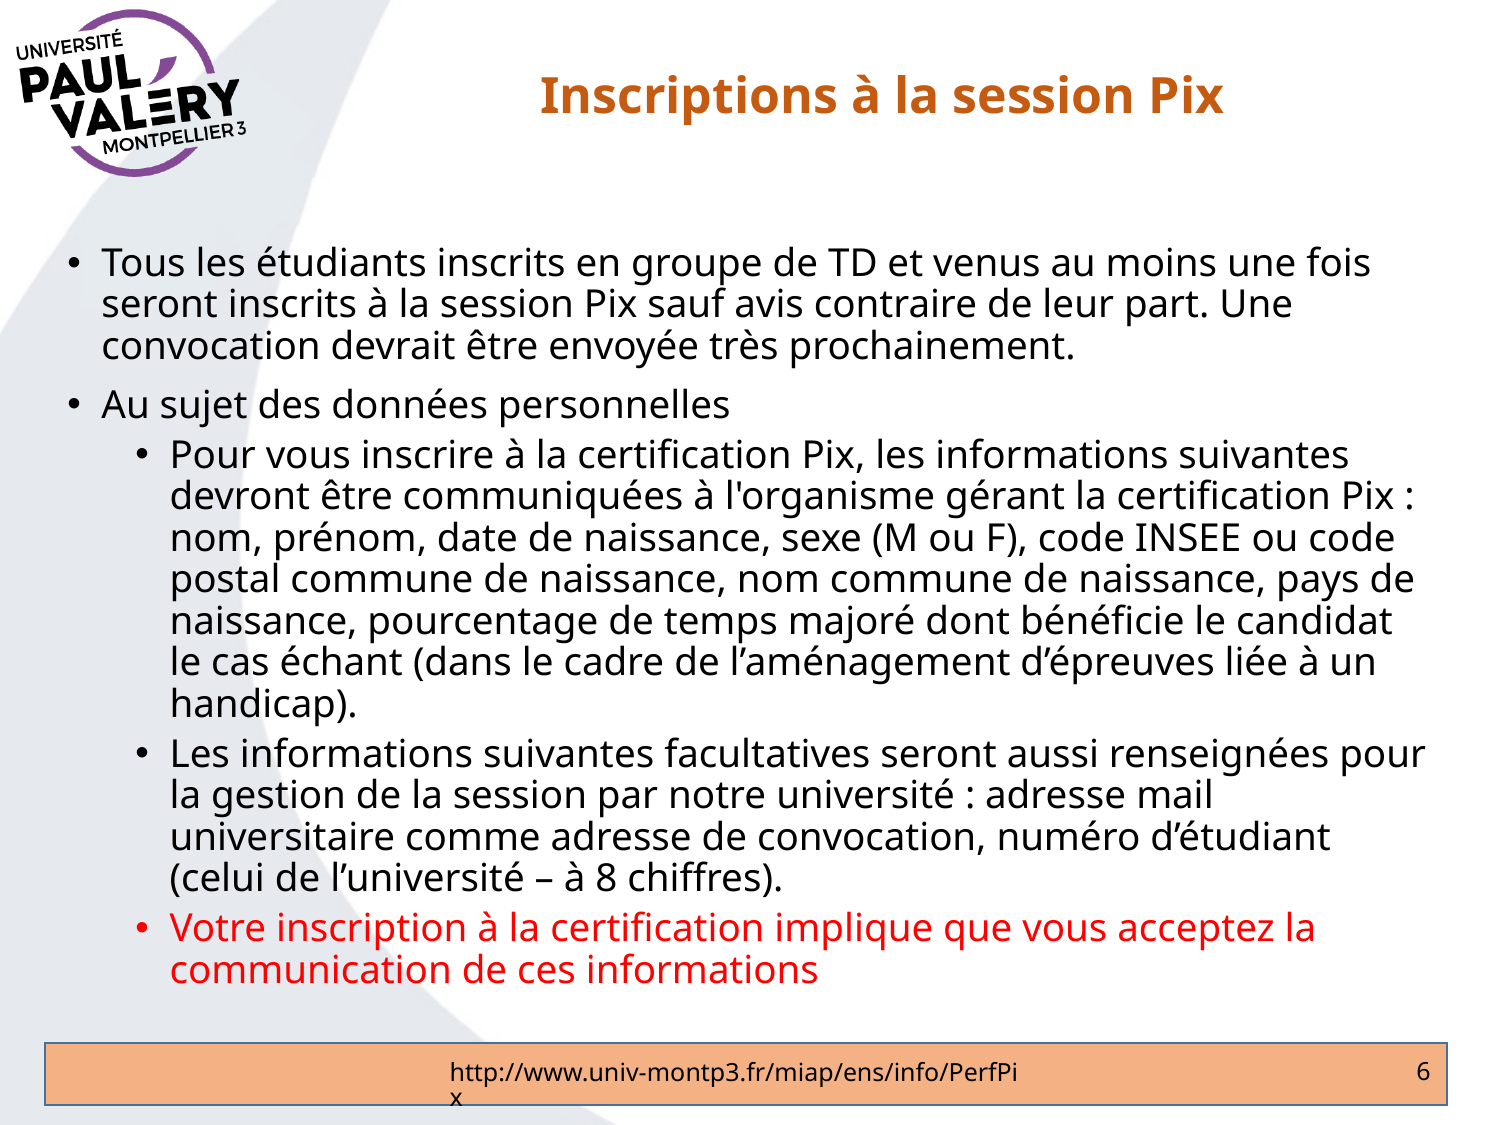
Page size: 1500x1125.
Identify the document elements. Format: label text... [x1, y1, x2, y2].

footer http://www.univ-montp3.fr/miap/ens/info/PerfPix [434, 1043, 1041, 1104]
list Tous les étudiants inscrits en groupe de TD et venus au moins une fois seront inscrits à la session Pix sauf avis contraire de leur part. Une convocation devrait être envoyée très prochainement. Au sujet des données personnelles Pour vous inscrire à la certification Pix, les informations suivantes devront être communiquées à l'organisme gérant la certification Pix : nom, prénom, date de naissance, sexe (M ou F), code INSEE ou code postal commune de naissance, nom commune de naissance, pays de naissance, pourcentage de temps majoré dont bénéficie le candidat le cas échant (dans le cadre de l’aménagement d’épreuves liée à un handicap). Les informations suivantes facultatives seront aussi renseignées pour la gestion de la session par notre université : adresse mail universitaire comme adresse de convocation, numéro d’étudiant (celui de l’université – à 8 chiffres). Votre inscription à la certification implique que vous acceptez la communication de ces informations [52, 235, 1446, 1001]
title Inscriptions à la session Pix [319, 28, 1446, 168]
slide_number 6 [1107, 1042, 1446, 1103]
picture [0, 0, 1500, 1125]
